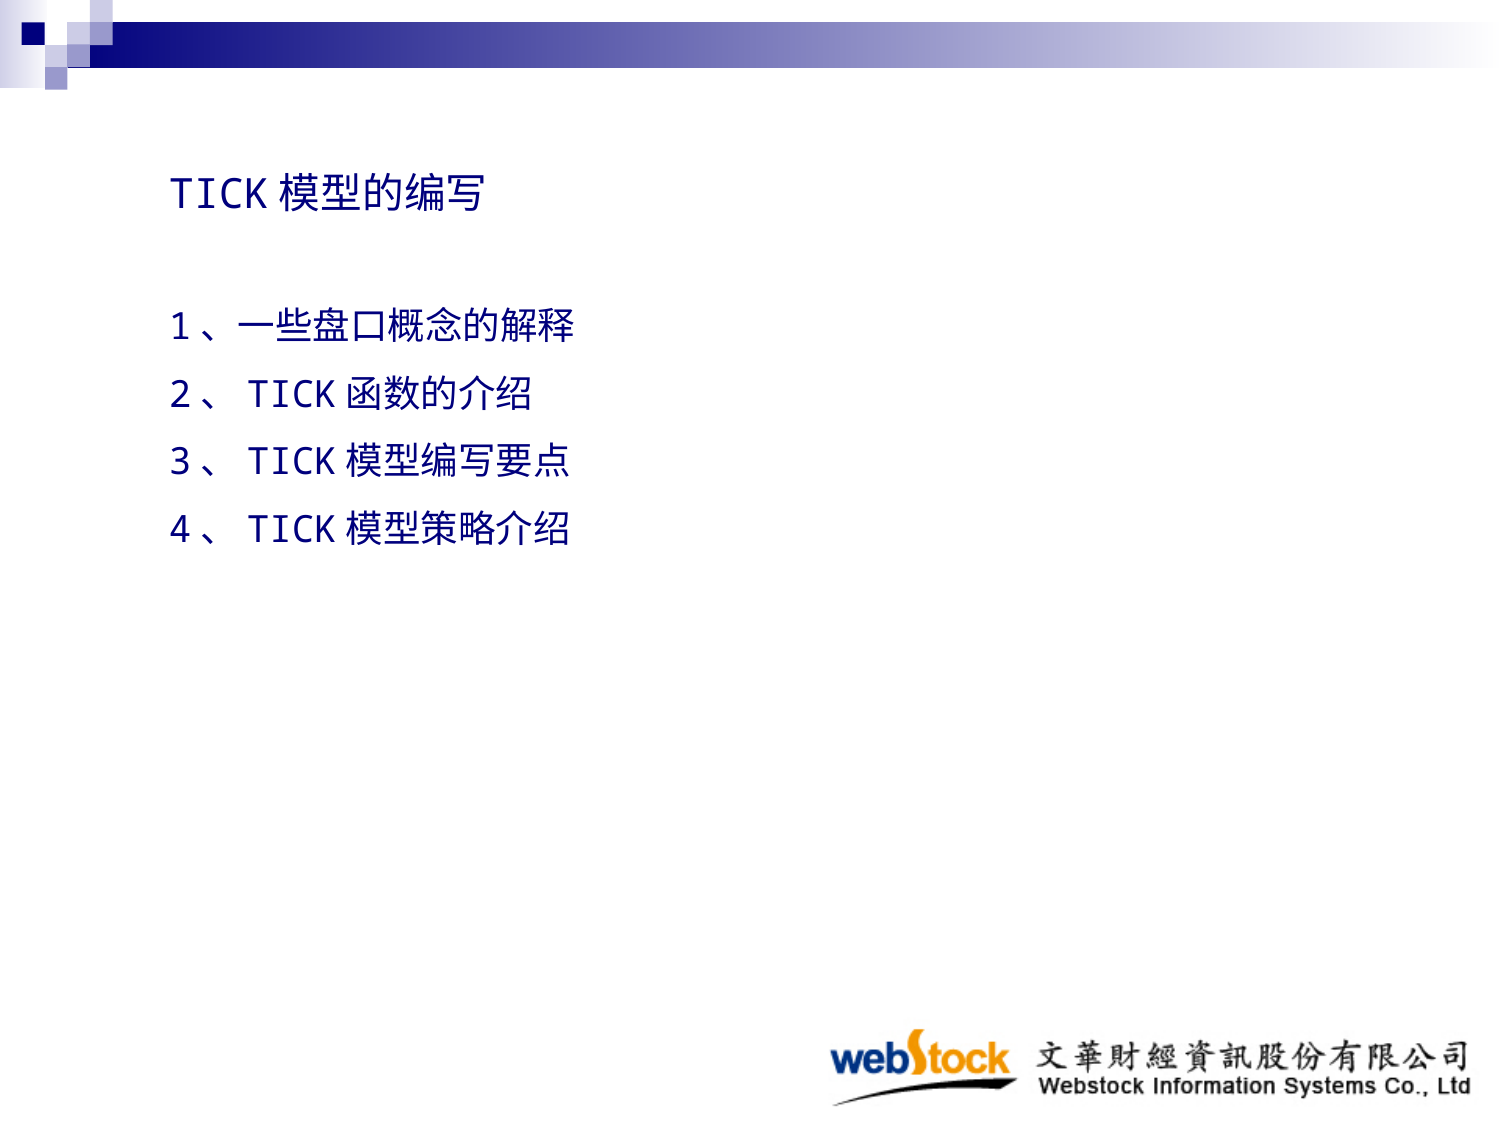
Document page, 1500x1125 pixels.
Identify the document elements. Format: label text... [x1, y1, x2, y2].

text_box TICK模型的编写 [154, 159, 875, 225]
picture [817, 1006, 1500, 1125]
text_box 1、一些盘口概念的解释 2、TICK函数的介绍 3、TICK模型编写要点 4、TICK模型策略介绍 [154, 272, 1315, 608]
